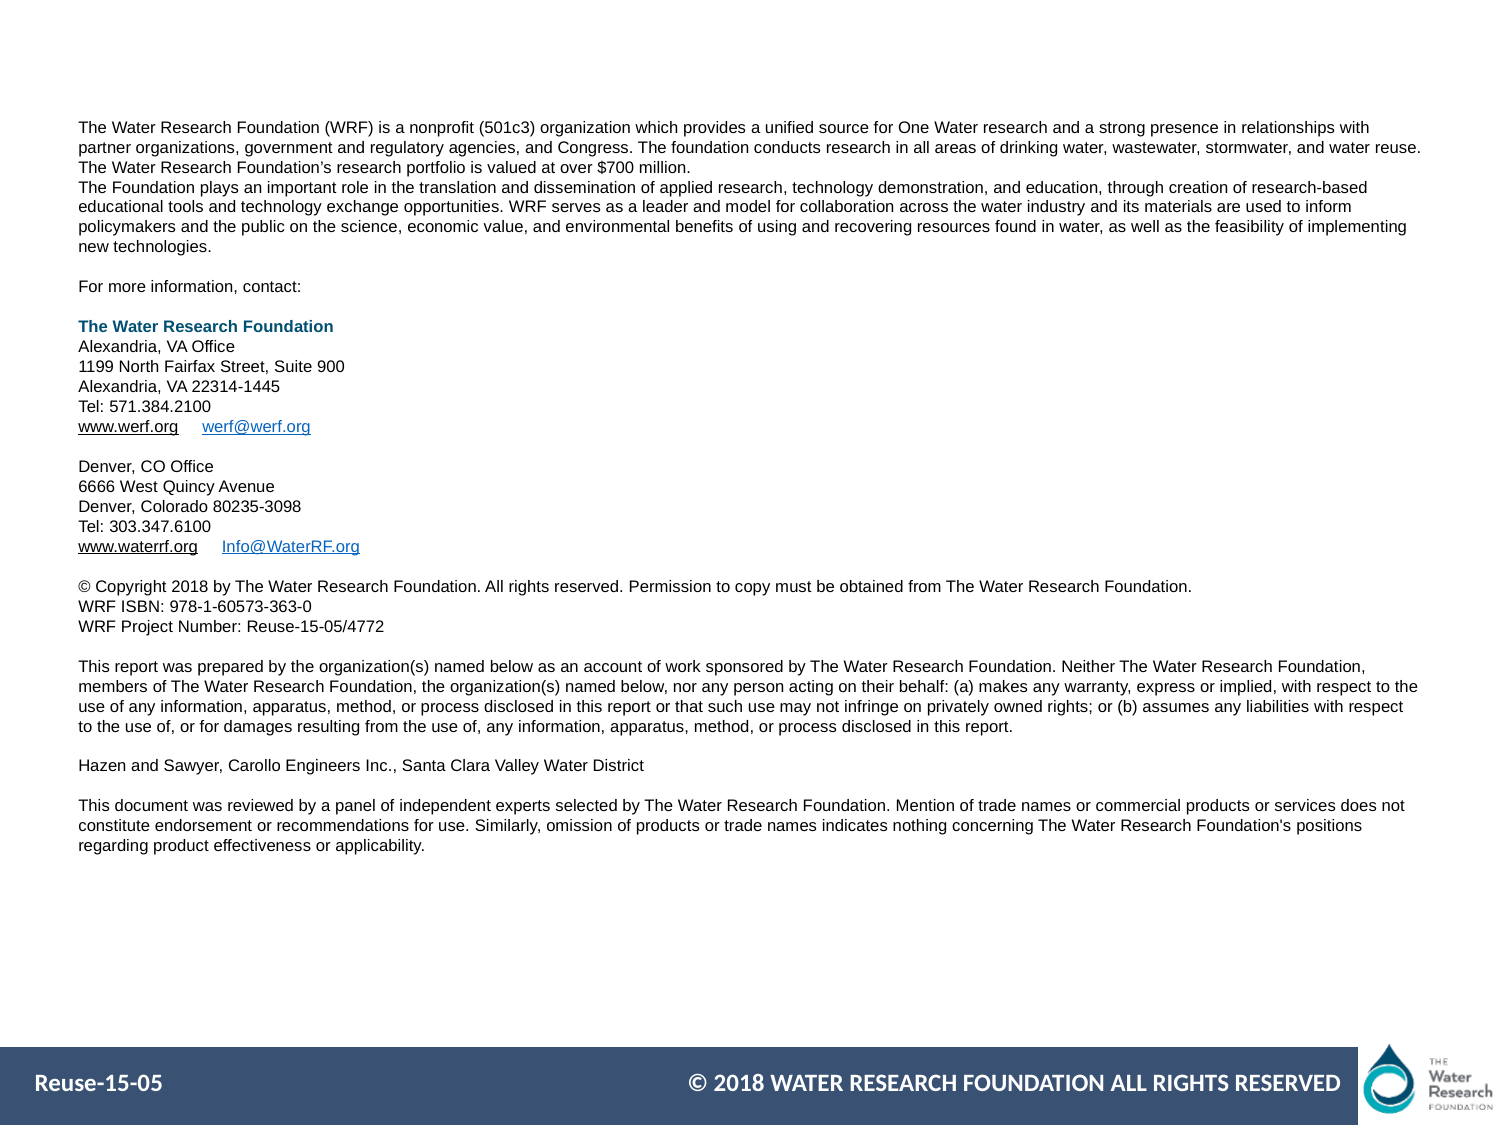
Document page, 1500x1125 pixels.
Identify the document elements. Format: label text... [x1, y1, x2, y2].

picture [1352, 1032, 1500, 1125]
text_box The Water Research Foundation (WRF) is a nonprofit (501c3) organization which provides a unified source for One Water research and a strong presence in relationships with partner organizations, government and regulatory agencies, and Congress. The foundation conducts research in all areas of drinking water, wastewater, stormwater, and water reuse. The Water Research Foundation’s research portfolio is valued at over $700 million. The Foundation plays an important role in the translation and dissemination of applied research, technology demonstration, and education, through creation of research-based educational tools and technology exchange opportunities. WRF serves as a leader and model for collaboration across the water industry and its materials are used to inform policymakers and the public on the science, economic value, and environmental benefits of using and recovering resources found in water, as well as the feasibility of implementing new technologies. For more information, contact: The Water Research Foundation Alexandria, VA Office 1199 North Fairfax Street, Suite 900 Alexandria, VA 22314-1445 Tel: 571.384.2100 www.werf.org werf@werf.org Denver, CO Office 6666 West Quincy Avenue Denver, Colorado 80235-3098 Tel: 303.347.6100 www.waterrf.org Info@WaterRF.org © Copyright 2018 by The Water Research Foundation. All rights reserved. Permission to copy must be obtained from The Water Research Foundation. WRF ISBN: 978-1-60573-363-0 WRF Project Number: Reuse-15-05/4772 This report was prepared by the organization(s) named below as an account of work sponsored by The Water Research Foundation. Neither The Water Research Foundation, members of The Water Research Foundation, the organization(s) named below, nor any person acting on their behalf: (a) makes any warranty, express or implied, with respect to the use of any information, apparatus, method, or process disclosed in this report or that such use may not infringe on privately owned rights; or (b) assumes any liabilities with respect to the use of, or for damages resulting from the use of, any information, apparatus, method, or process disclosed in this report. Hazen and Sawyer, Carollo Engineers Inc., Santa Clara Valley Water District This document was reviewed by a panel of independent experts selected by The Water Research Foundation. Mention of trade names or commercial products or services does not constitute endorsement or recommendations for use. Similarly, omission of products or trade names indicates nothing concerning The Water Research Foundation's positions regarding product effectiveness or applicability. [63, 109, 1439, 1003]
